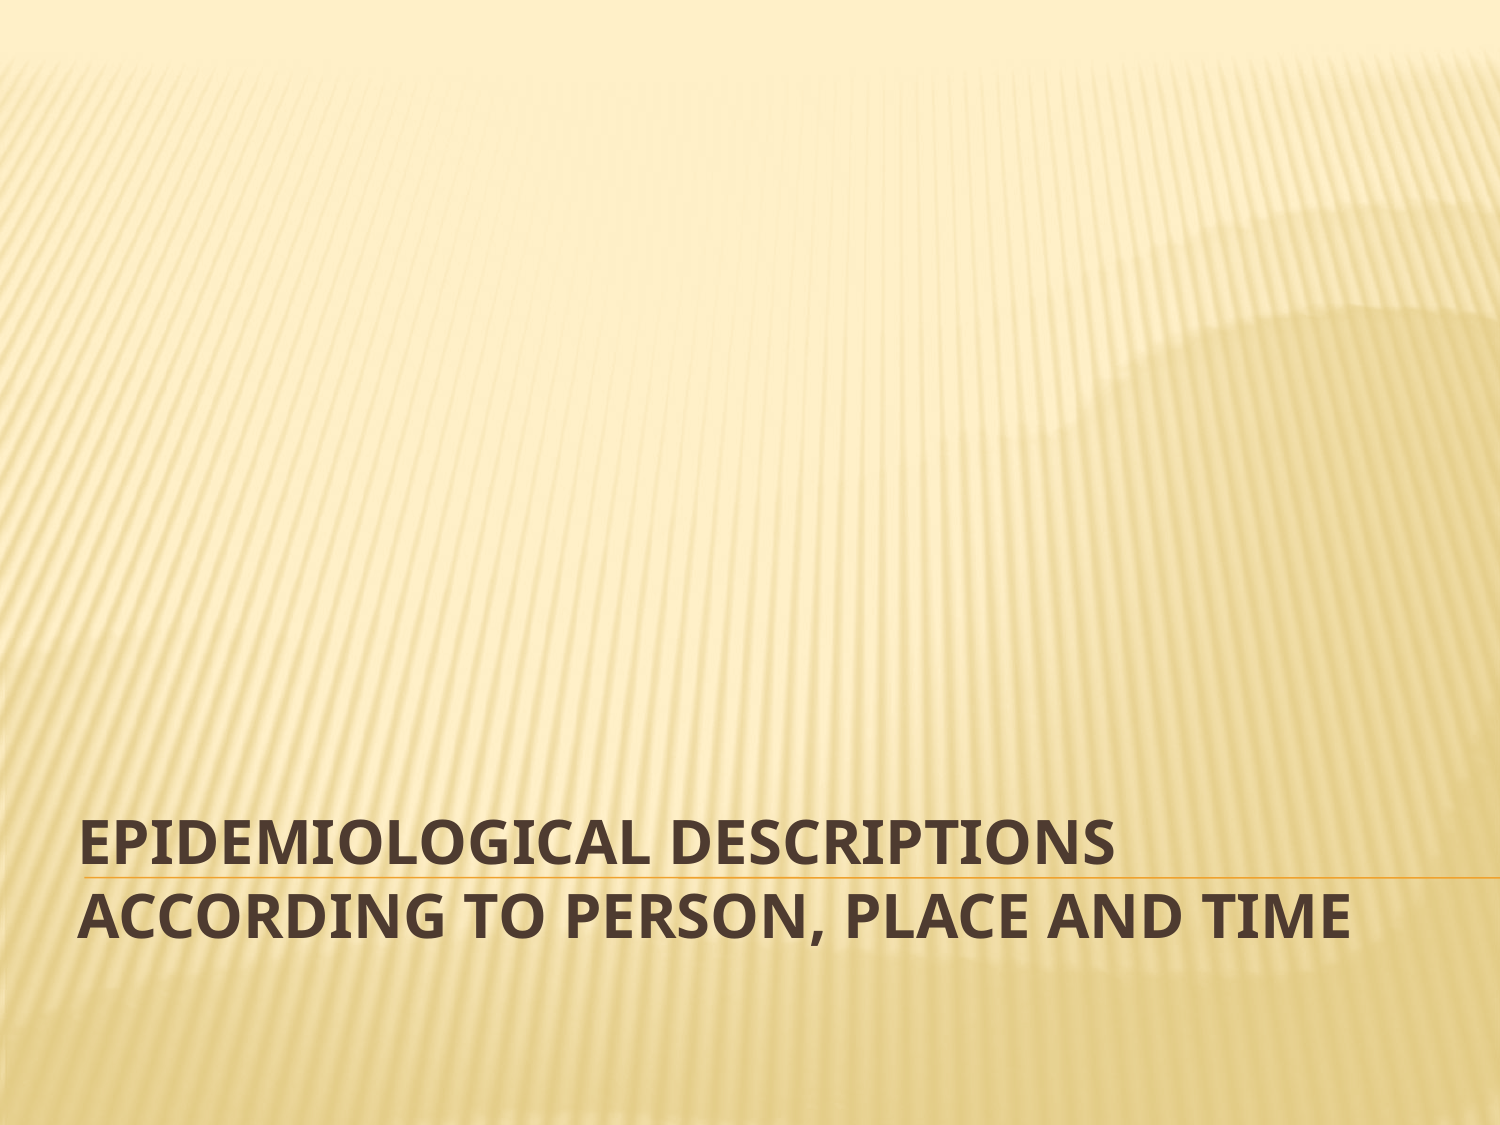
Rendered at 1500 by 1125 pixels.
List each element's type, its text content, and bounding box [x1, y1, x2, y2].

title Epidemiological Descriptions according to Person, Place and Time [62, 796, 1450, 997]
